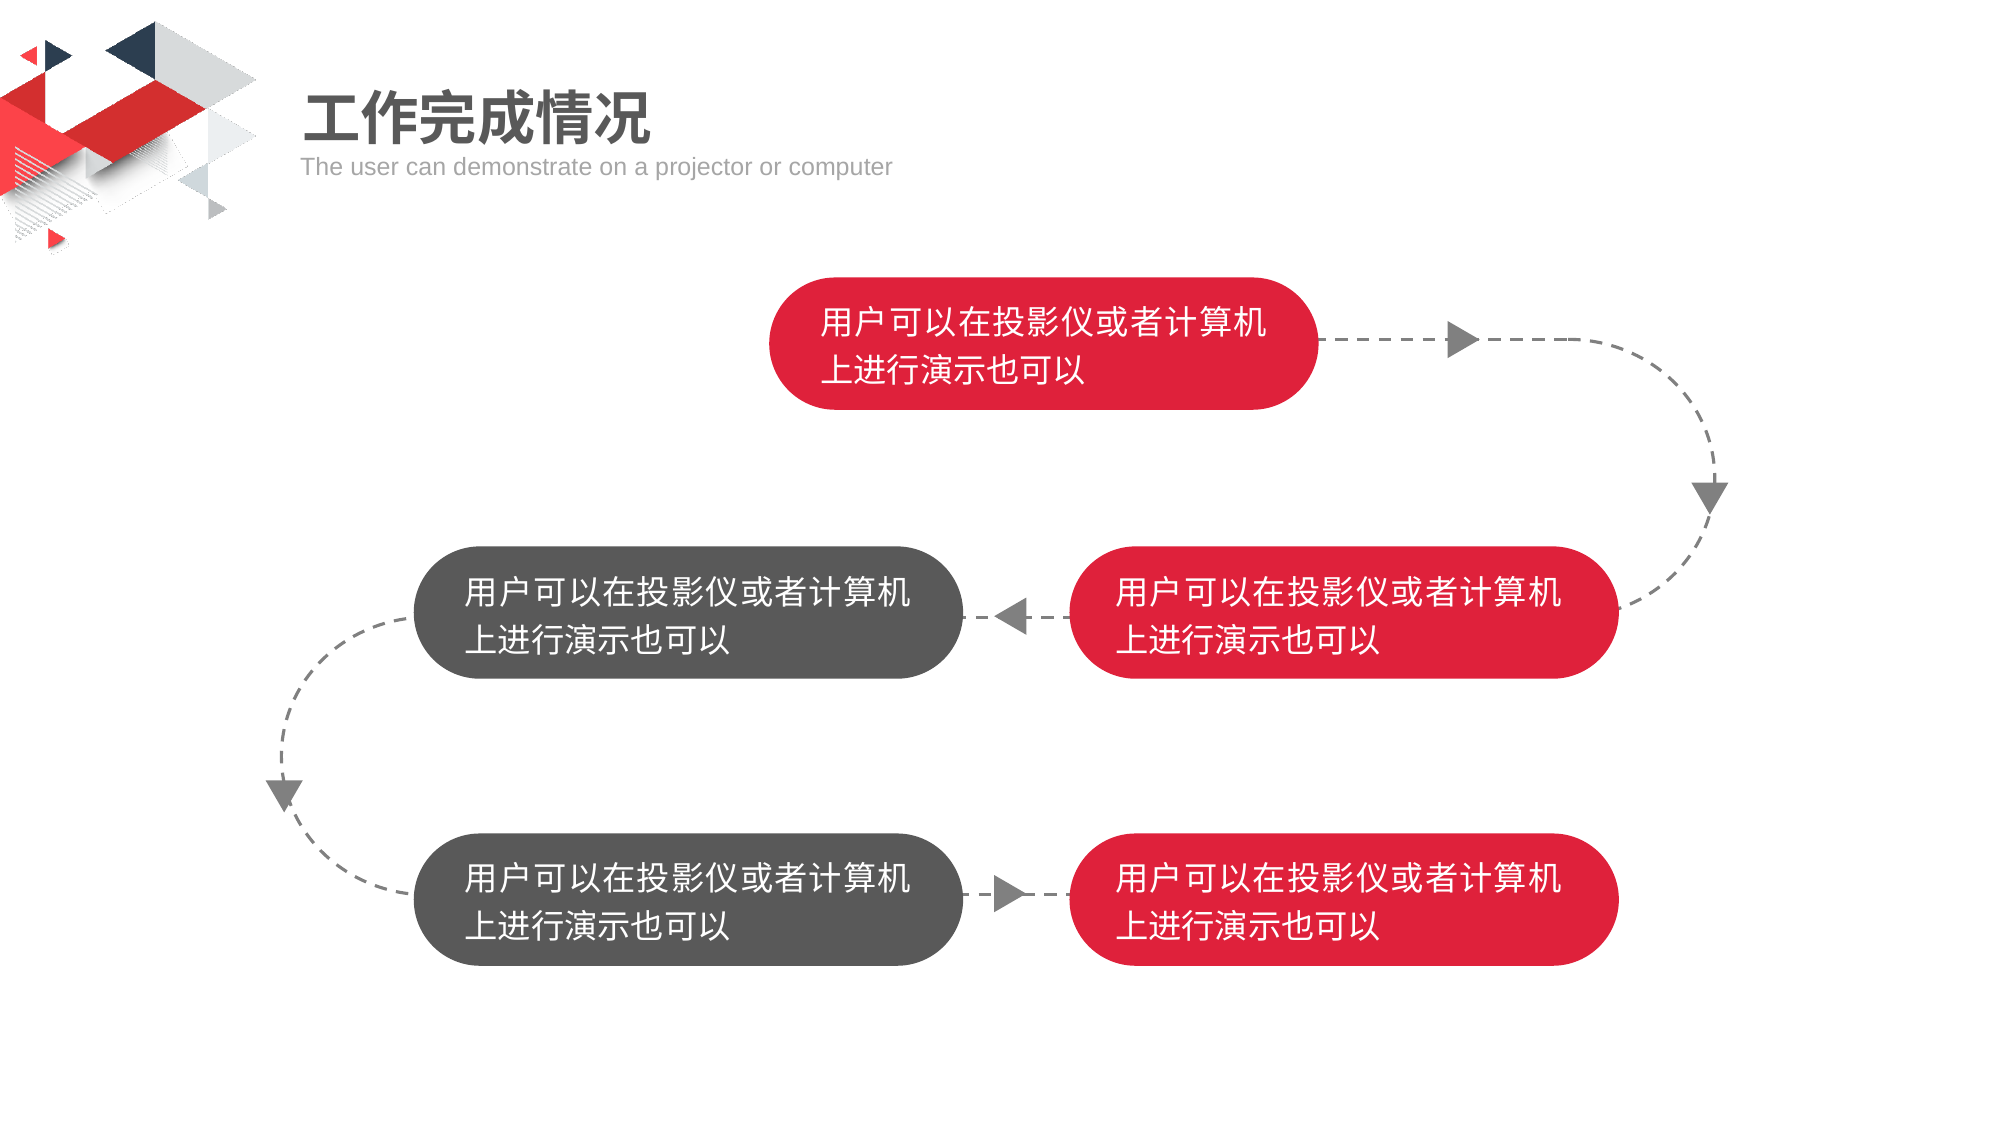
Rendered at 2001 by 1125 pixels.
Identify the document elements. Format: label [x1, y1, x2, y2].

text_box [265, 277, 1729, 966]
text_box [285, 73, 1116, 189]
picture [0, 21, 256, 255]
